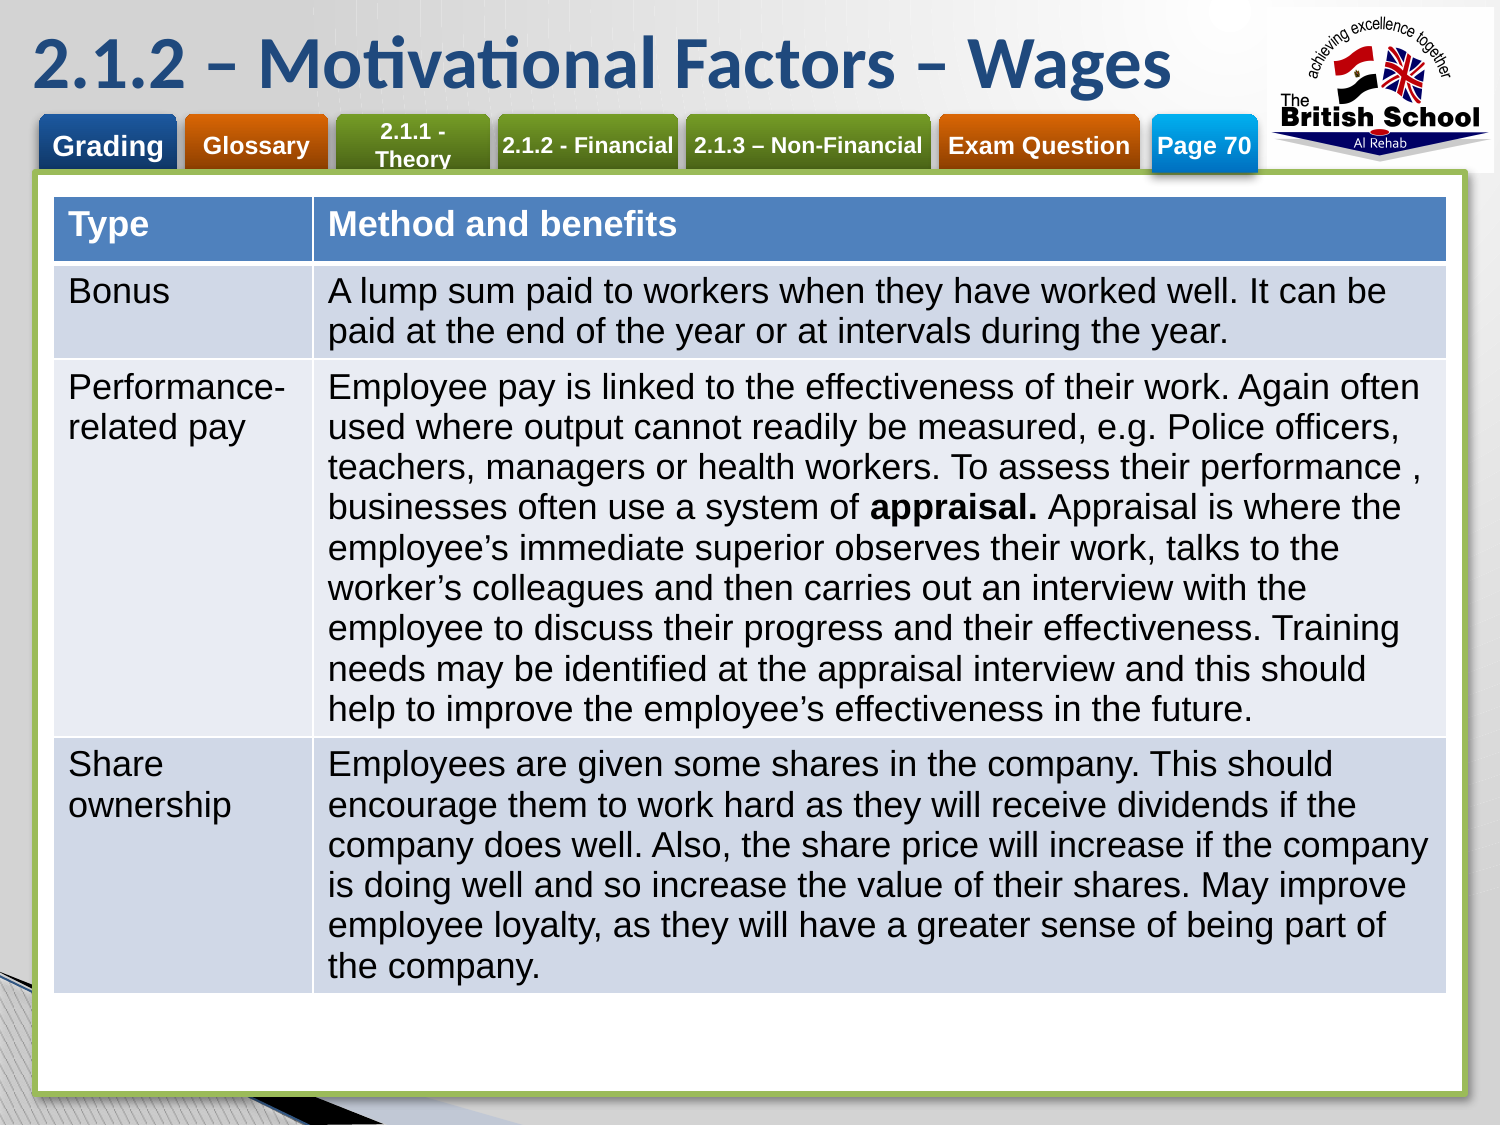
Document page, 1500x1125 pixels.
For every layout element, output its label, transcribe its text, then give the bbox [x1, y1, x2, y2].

table_cell Performance-related pay [54, 360, 312, 736]
picture [1267, 7, 1495, 173]
table_cell A lump sum paid to workers when they have worked well. It can be paid at the end of the year or at intervals during the year. [314, 266, 1446, 358]
table_cell Share ownership [54, 738, 312, 993]
title 2.1.2 – Motivational Factors – Wages [17, 7, 1282, 110]
text_box Page 70 [1151, 114, 1258, 173]
table_cell Employee pay is linked to the effectiveness of their work. Again often used where output cannot readily be measured, e.g. Police officers, teachers, managers or health workers. To assess their performance , businesses often use a system of appraisal. Appraisal is where the employee’s immediate superior observes their work, talks to the worker’s colleagues and then carries out an interview with the employee to discuss their progress and their effectiveness. Training needs may be identified at the appraisal interview and this should help to improve the employee’s effectiveness in the future. [314, 360, 1446, 736]
table_cell Employees are given some shares in the company. This should encourage them to work hard as they will receive dividends if the company does well. Also, the share price will increase if the company is doing well and so increase the value of their shares. May improve employee loyalty, as they will have a greater sense of being part of the company. [314, 738, 1446, 993]
table_header Type [54, 197, 312, 261]
table_cell Bonus [54, 266, 312, 358]
table_header Method and benefits [314, 197, 1446, 261]
picture [281, 1114, 303, 1125]
